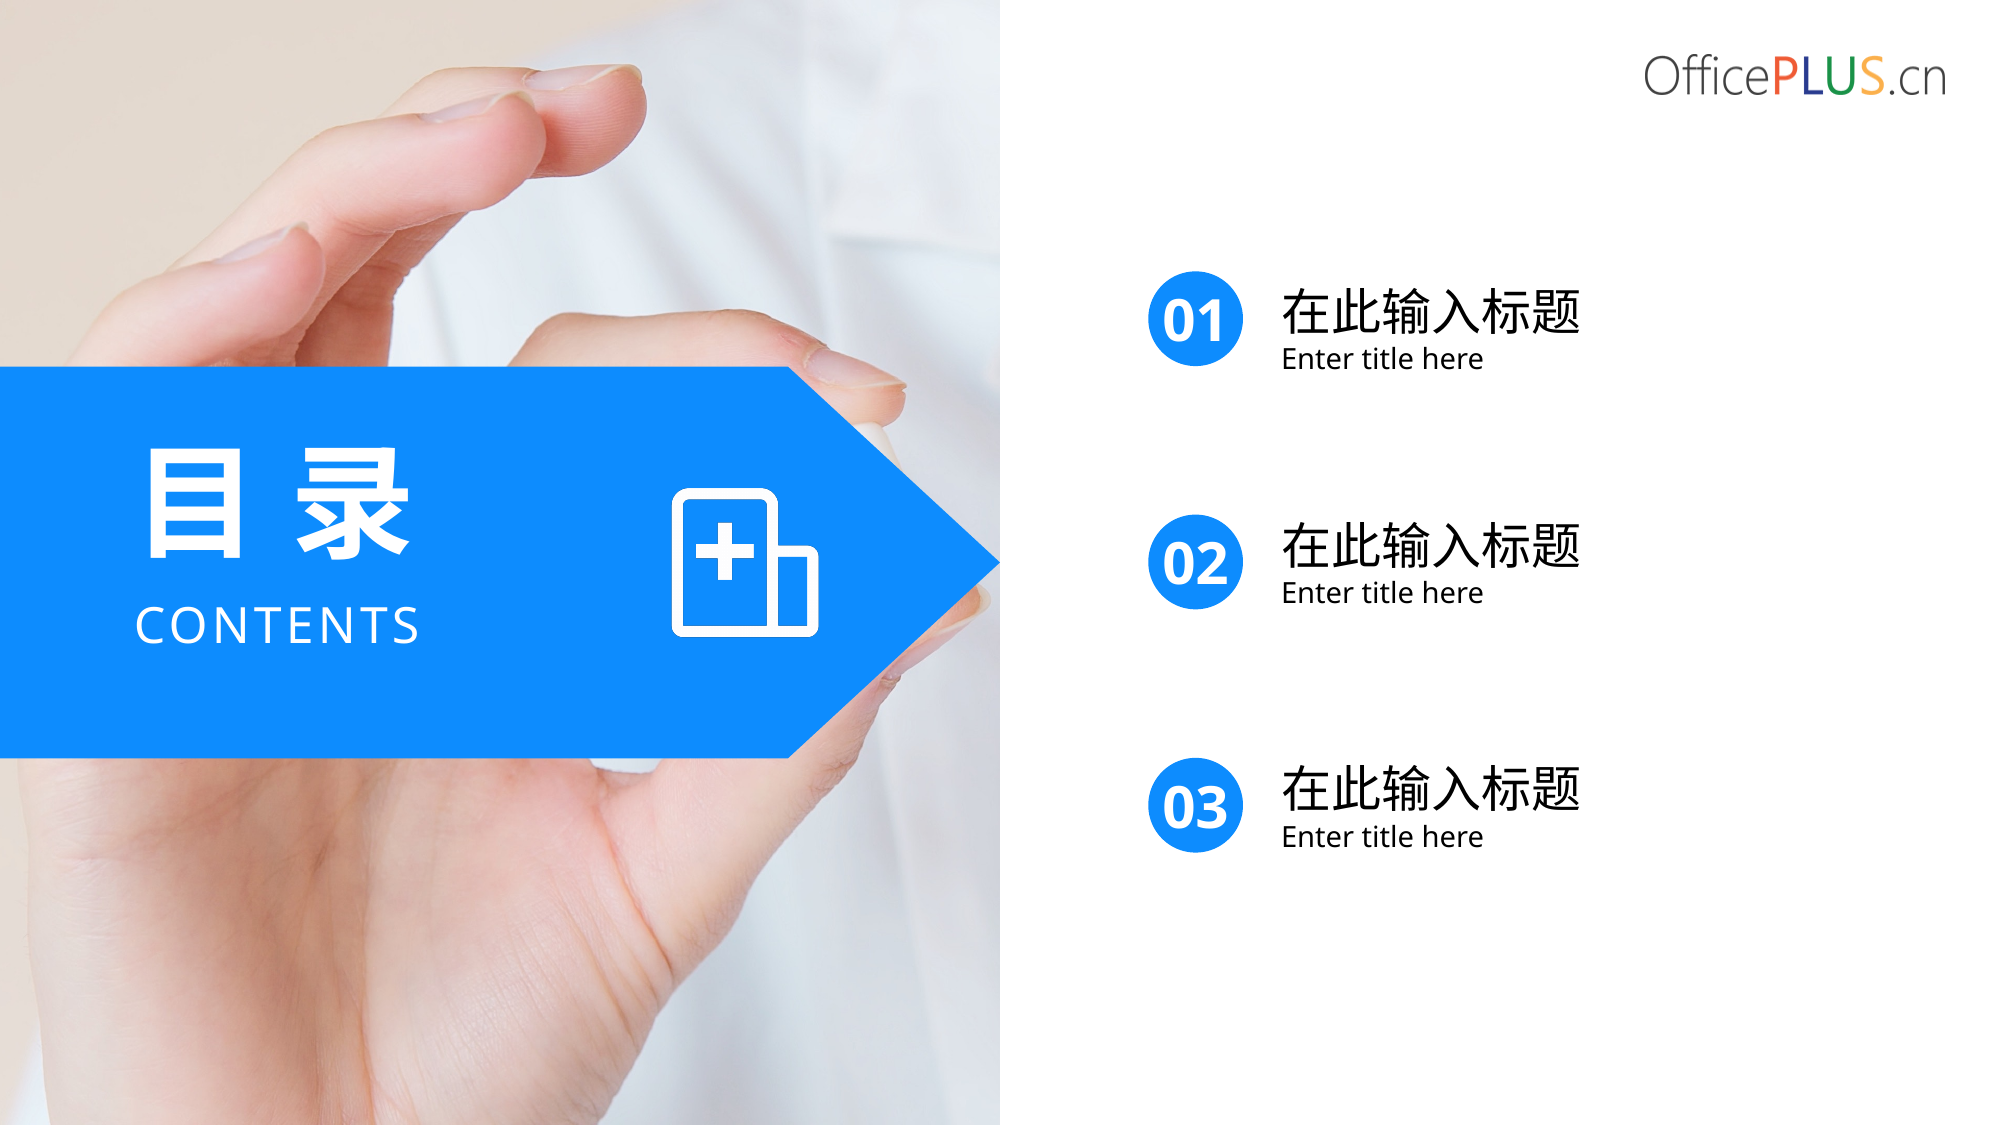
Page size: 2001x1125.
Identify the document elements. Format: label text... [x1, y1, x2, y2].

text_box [1141, 514, 1250, 610]
picture [0, 0, 1000, 561]
picture [659, 477, 831, 648]
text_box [1141, 757, 1250, 853]
text_box 在此输入标题 Enter title here [1266, 272, 1895, 383]
text_box 在此输入标题 Enter title here [1266, 506, 1895, 617]
text_box 目录 [119, 416, 471, 581]
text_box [1141, 271, 1250, 367]
picture [0, 564, 1000, 1125]
text_box 在此输入标题 Enter title here [1266, 750, 1895, 861]
picture [1645, 52, 1955, 95]
text_box CONTENTS [119, 586, 537, 661]
